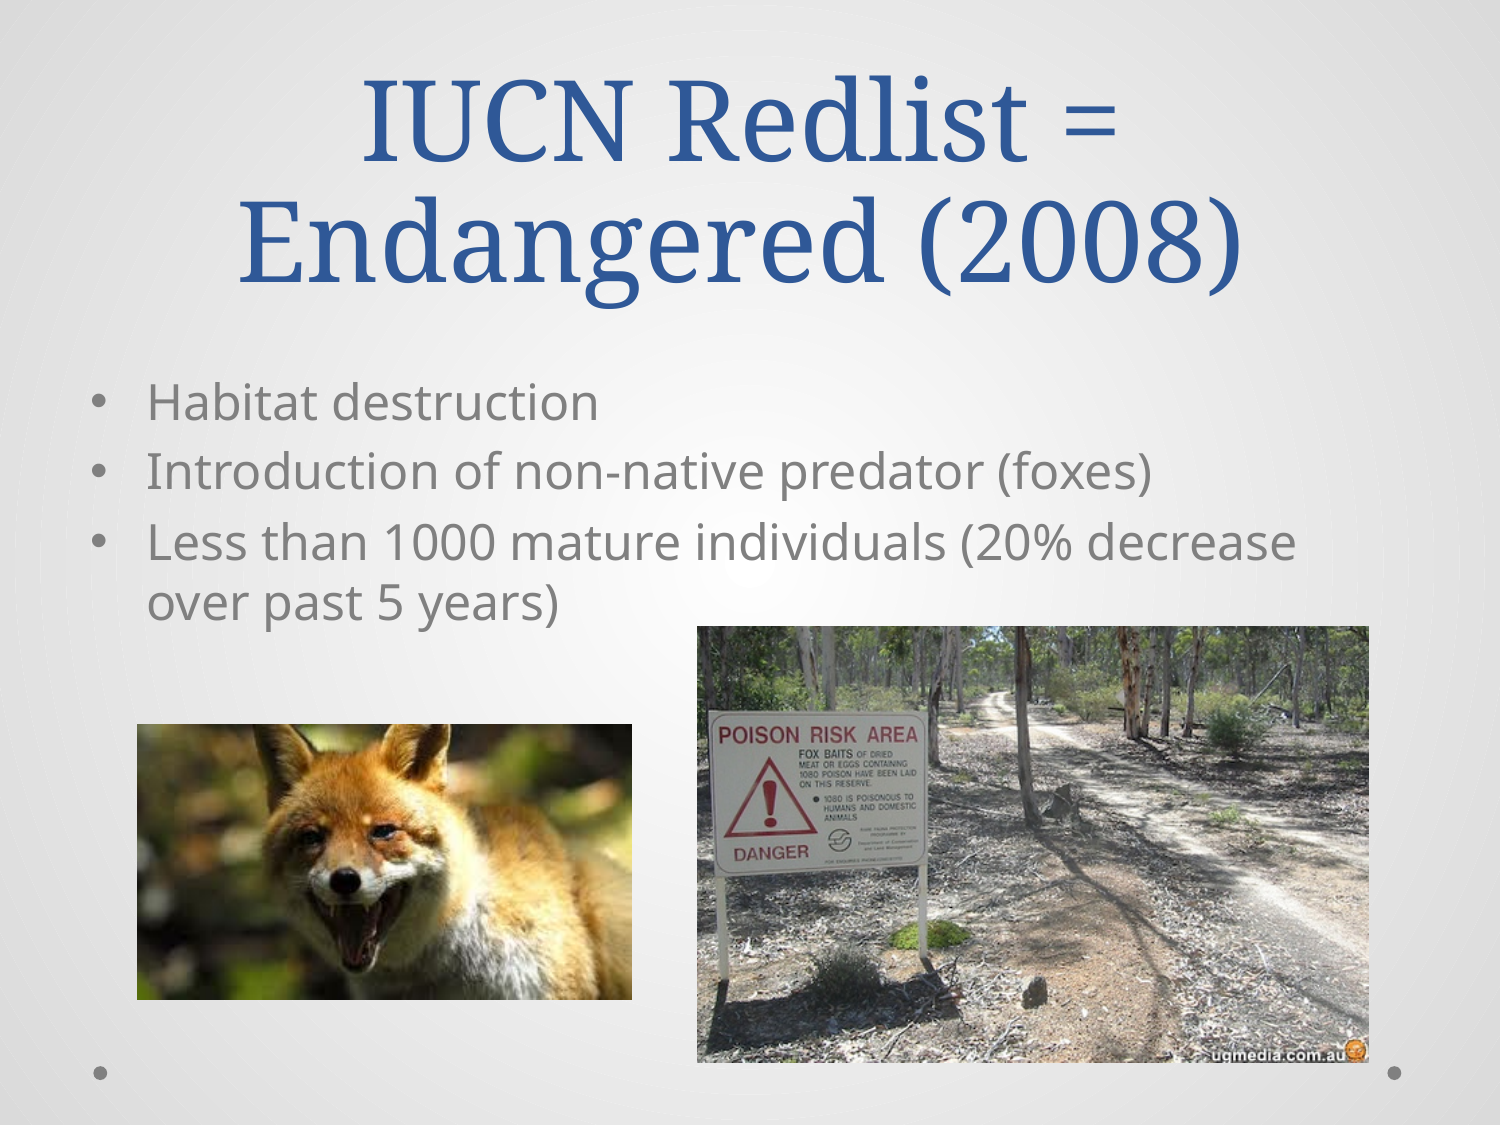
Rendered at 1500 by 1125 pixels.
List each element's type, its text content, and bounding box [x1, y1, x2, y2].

title IUCN Redlist = Endangered (2008) [66, 50, 1417, 313]
picture [697, 625, 1369, 1063]
picture [137, 724, 632, 1001]
list Habitat destruction Introduction of non-native predator (foxes) Less than 1000 mature individuals (20% decrease over past 5 years) [75, 362, 1425, 1005]
